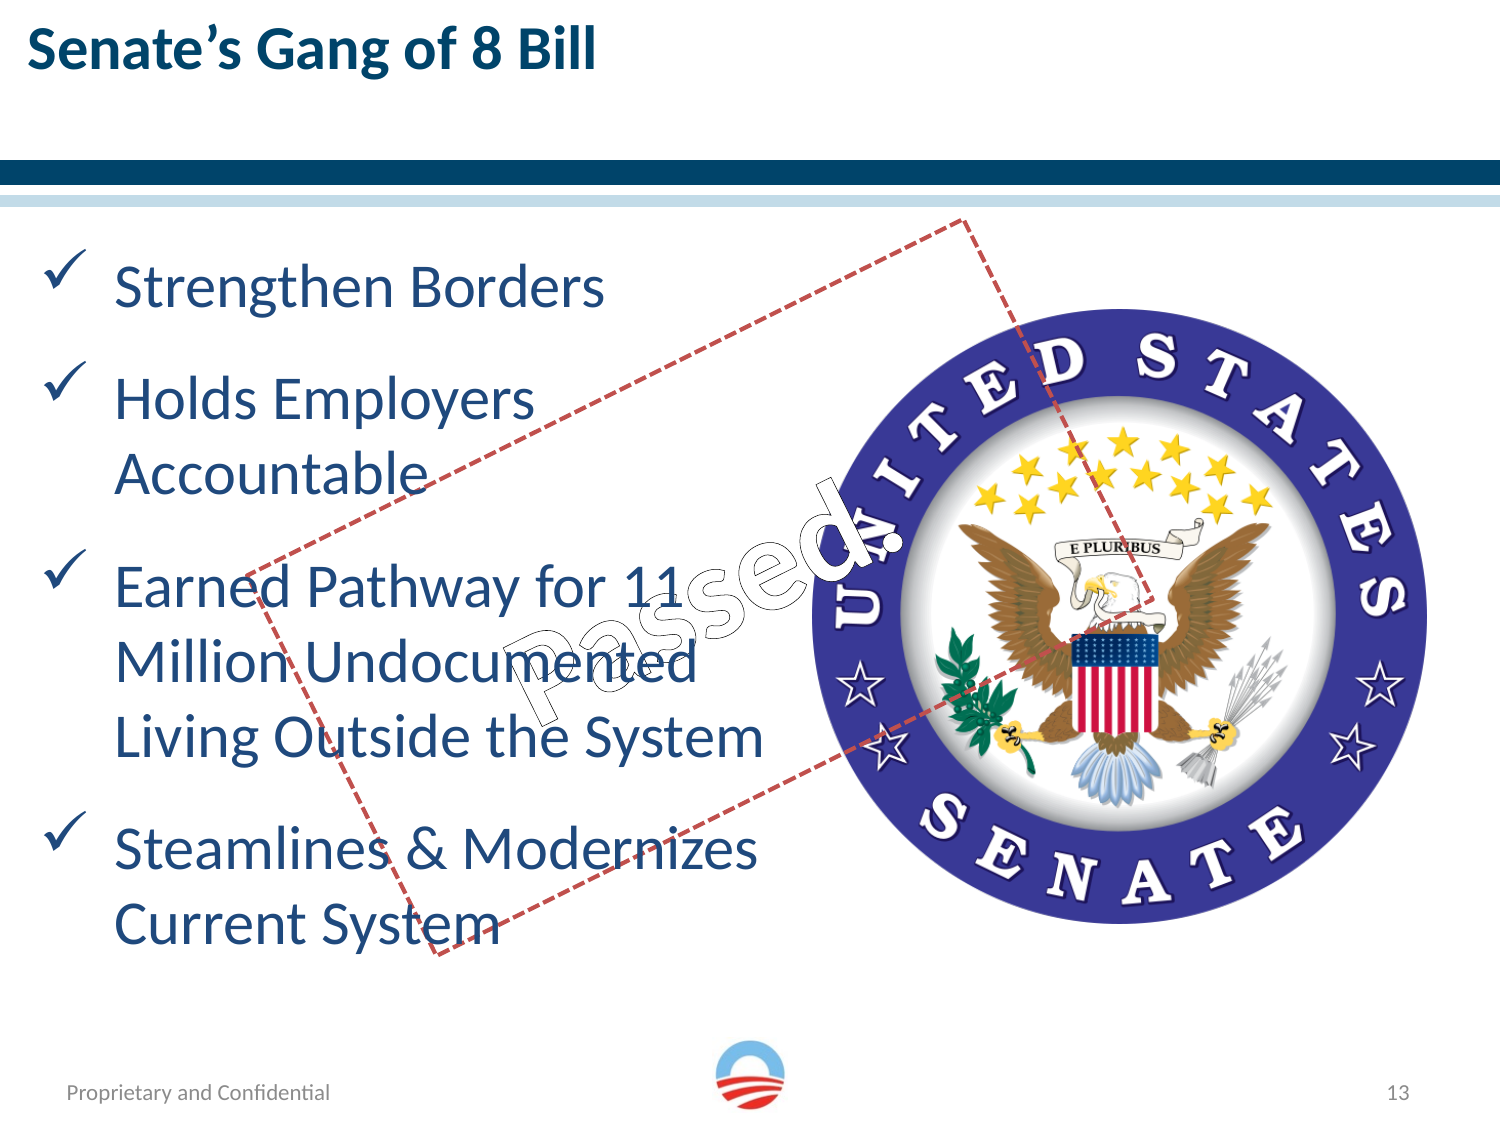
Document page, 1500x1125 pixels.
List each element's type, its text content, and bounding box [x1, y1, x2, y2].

text_box Passed. [850, 218, 1009, 308]
text_box Strengthen Borders Holds Employers Accountable Earned Pathway for 11 Million Undocumented Living Outside the System Steamlines & Modernizes Current System [24, 237, 850, 965]
slide_number 13 [1074, 1065, 1425, 1118]
picture [812, 309, 1427, 925]
picture [712, 1037, 788, 1113]
title Senate’s Gang of 8 Bill [12, 0, 1363, 188]
